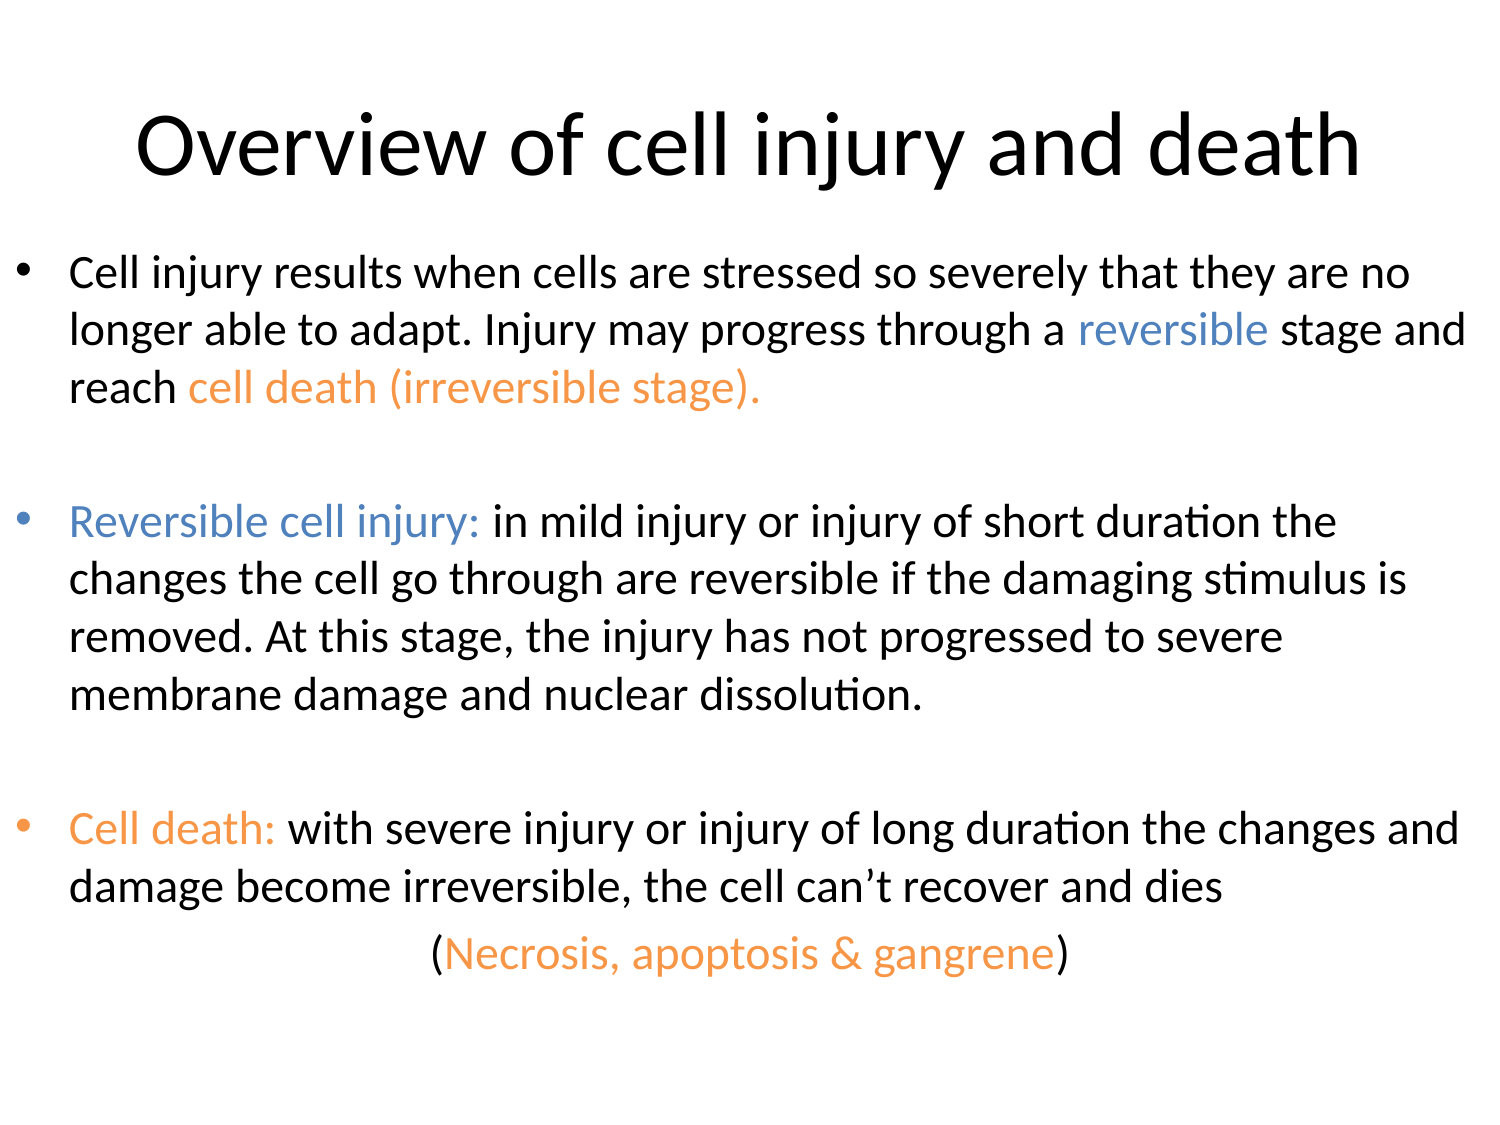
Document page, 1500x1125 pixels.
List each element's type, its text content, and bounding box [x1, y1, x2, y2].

list Cell injury results when cells are stressed so severely that they are no longer able to adapt. Injury may progress through a reversible stage and reach cell death (irreversible stage). Reversible cell injury: in mild injury or injury of short duration the changes the cell go through are reversible if the damaging stimulus is removed. At this stage, the injury has not progressed to severe membrane damage and nuclear dissolution. Cell death: with severe injury or injury of long duration the changes and damage become irreversible, the cell can’t recover and dies (Necrosis, apoptosis & gangrene) [0, 232, 1500, 1125]
title Overview of cell injury and death [75, 45, 1425, 232]
